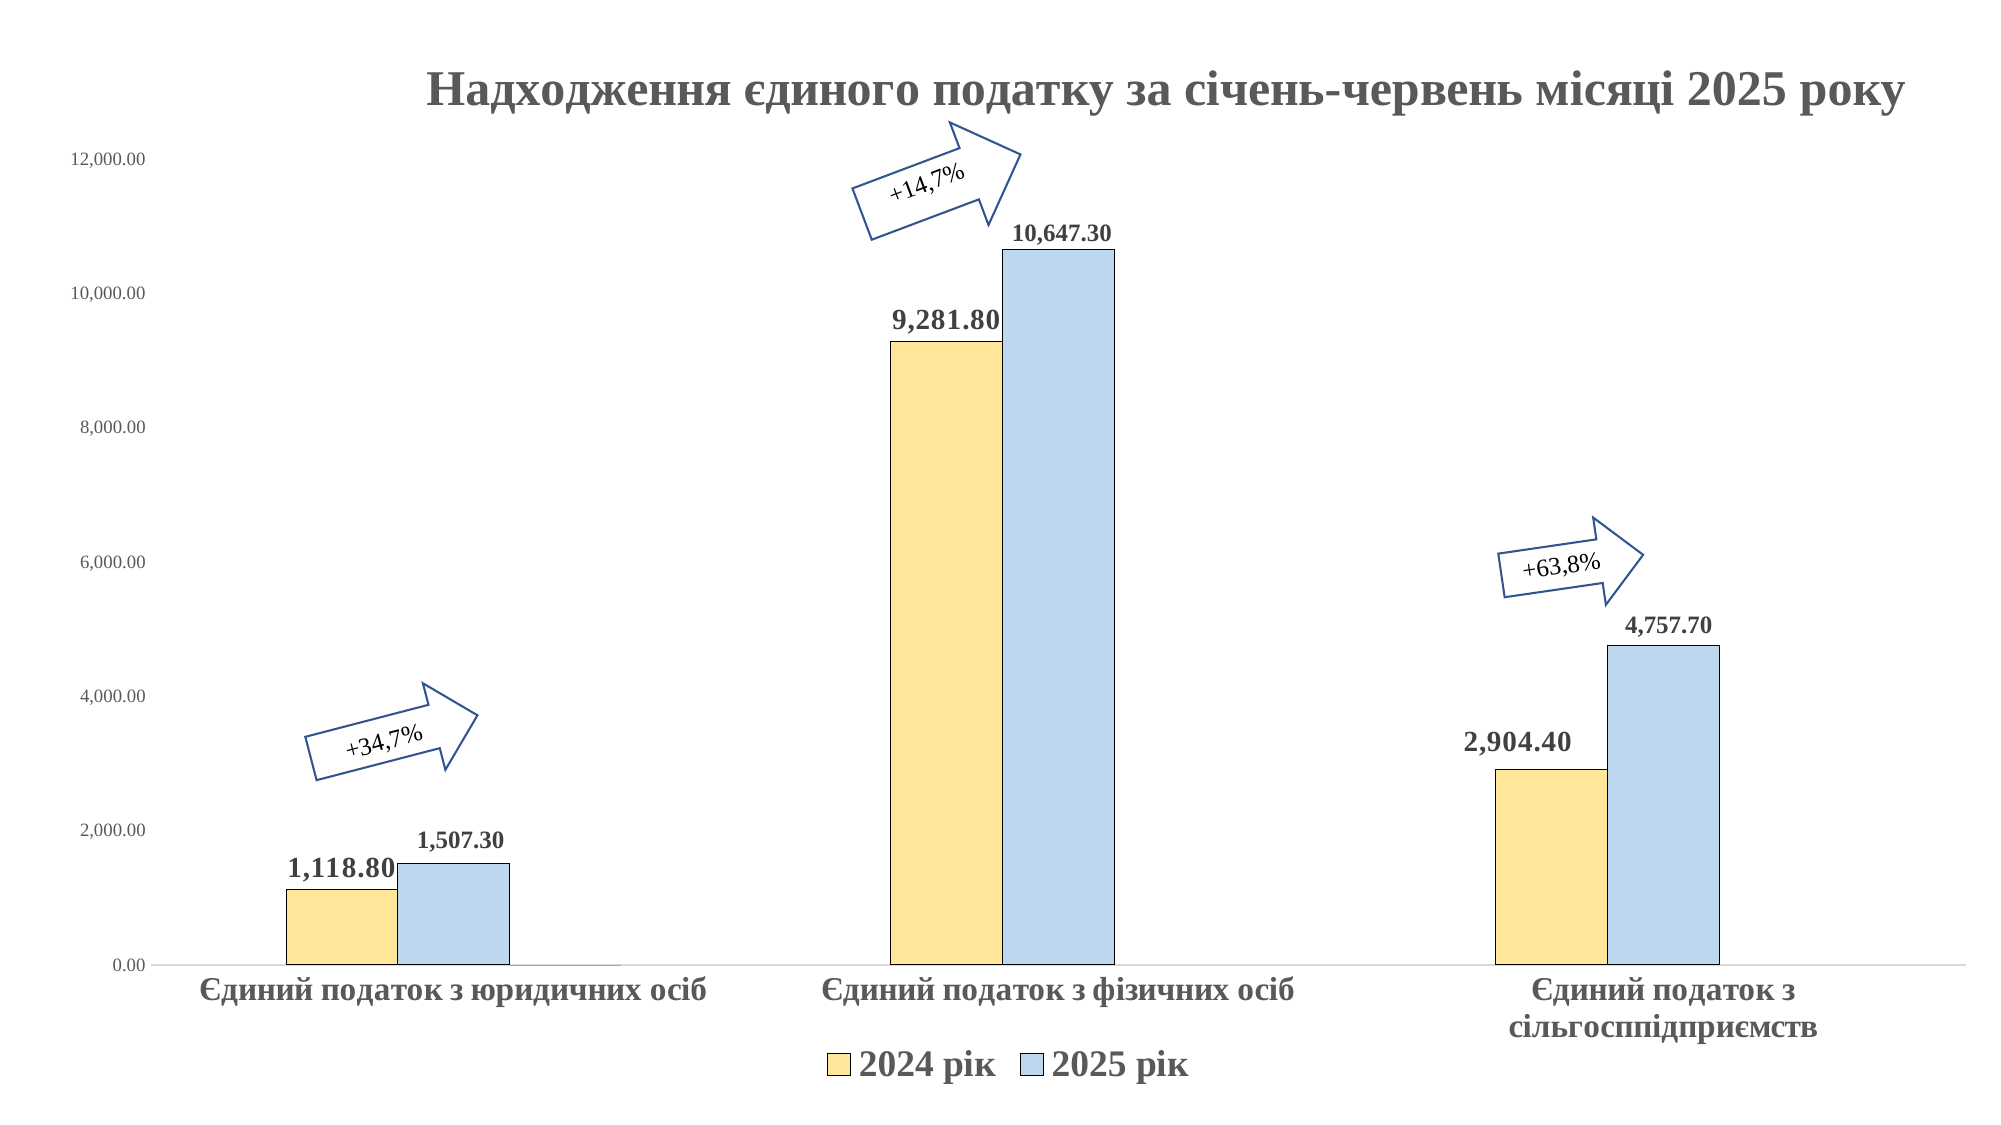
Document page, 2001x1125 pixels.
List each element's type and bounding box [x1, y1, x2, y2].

chart [17, 32, 2000, 1093]
